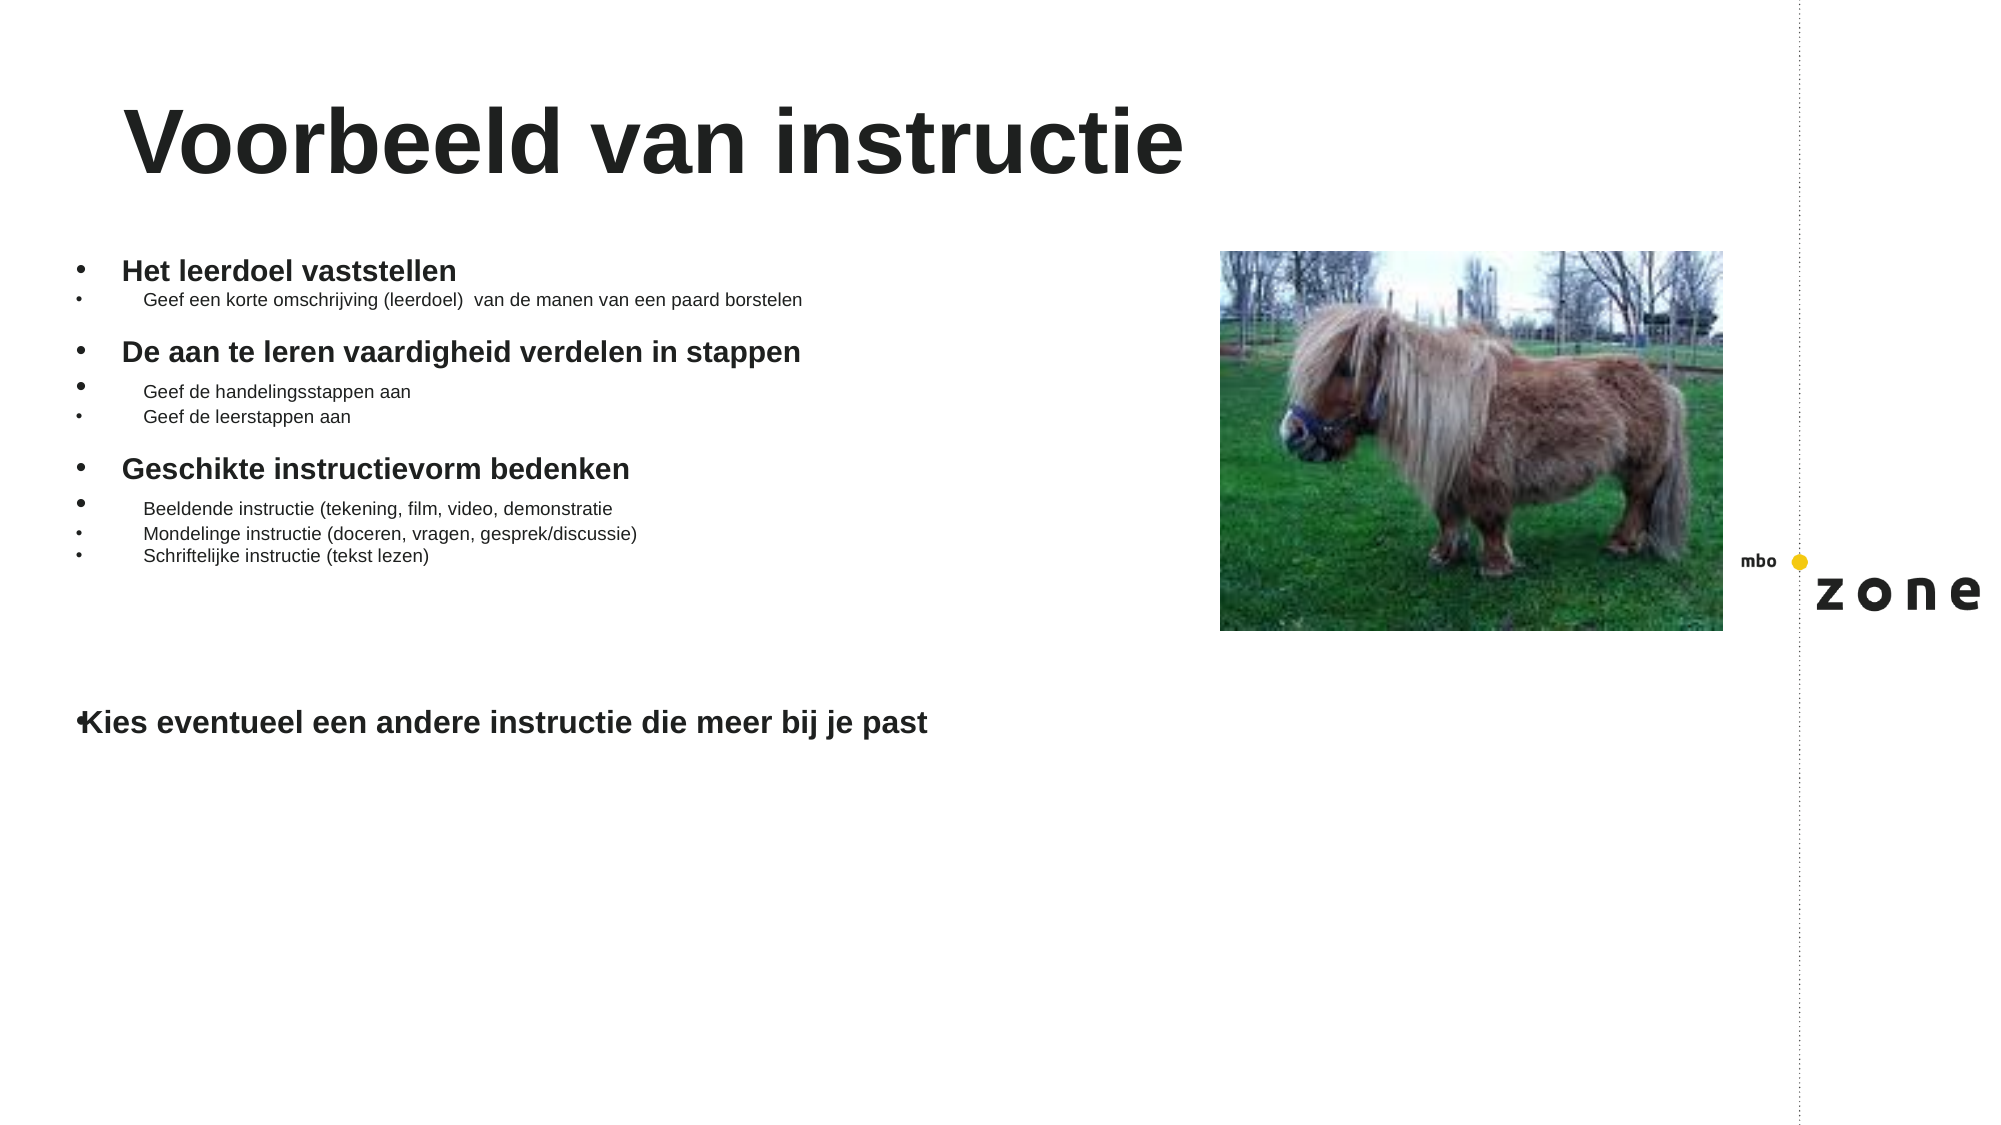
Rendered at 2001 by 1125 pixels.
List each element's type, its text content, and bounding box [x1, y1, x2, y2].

title Voorbeeld van instructie [124, 94, 1507, 213]
picture [1220, 0, 2001, 1125]
list Het leerdoel vaststellen Geef een korte omschrijving (leerdoel) van de manen van een paard borstelen De aan te leren vaardigheid verdelen in stappen Geef de handelingsstappen aan Geef de leerstappen aan Geschikte instructievorm bedenken Beeldende instructie (tekening, film, video, demonstratie Mondelinge instructie (doceren, vragen, gesprek/discussie) Schriftelijke instructie (tekst lezen) Kies eventueel een andere instructie die meer bij je past [75, 251, 1221, 750]
